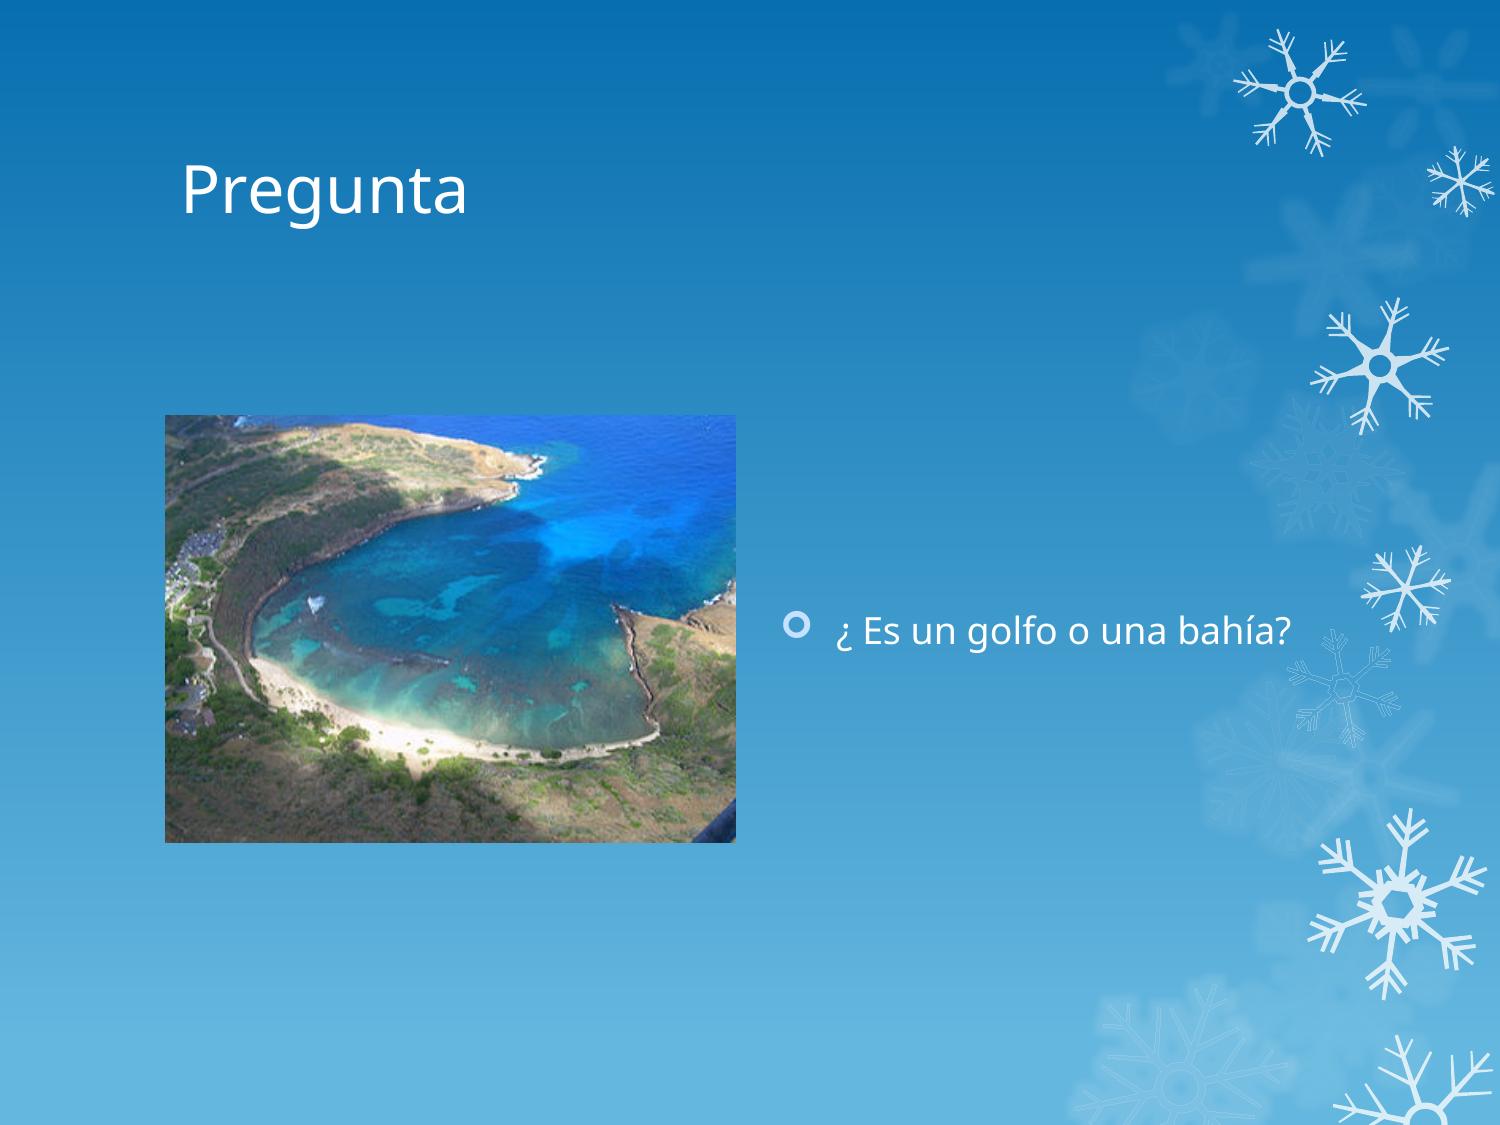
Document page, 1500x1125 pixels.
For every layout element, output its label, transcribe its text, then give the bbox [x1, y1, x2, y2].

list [165, 415, 736, 844]
list ¿ Es un golfo o una bahía? [765, 296, 1335, 962]
title Pregunta [165, 110, 1334, 263]
